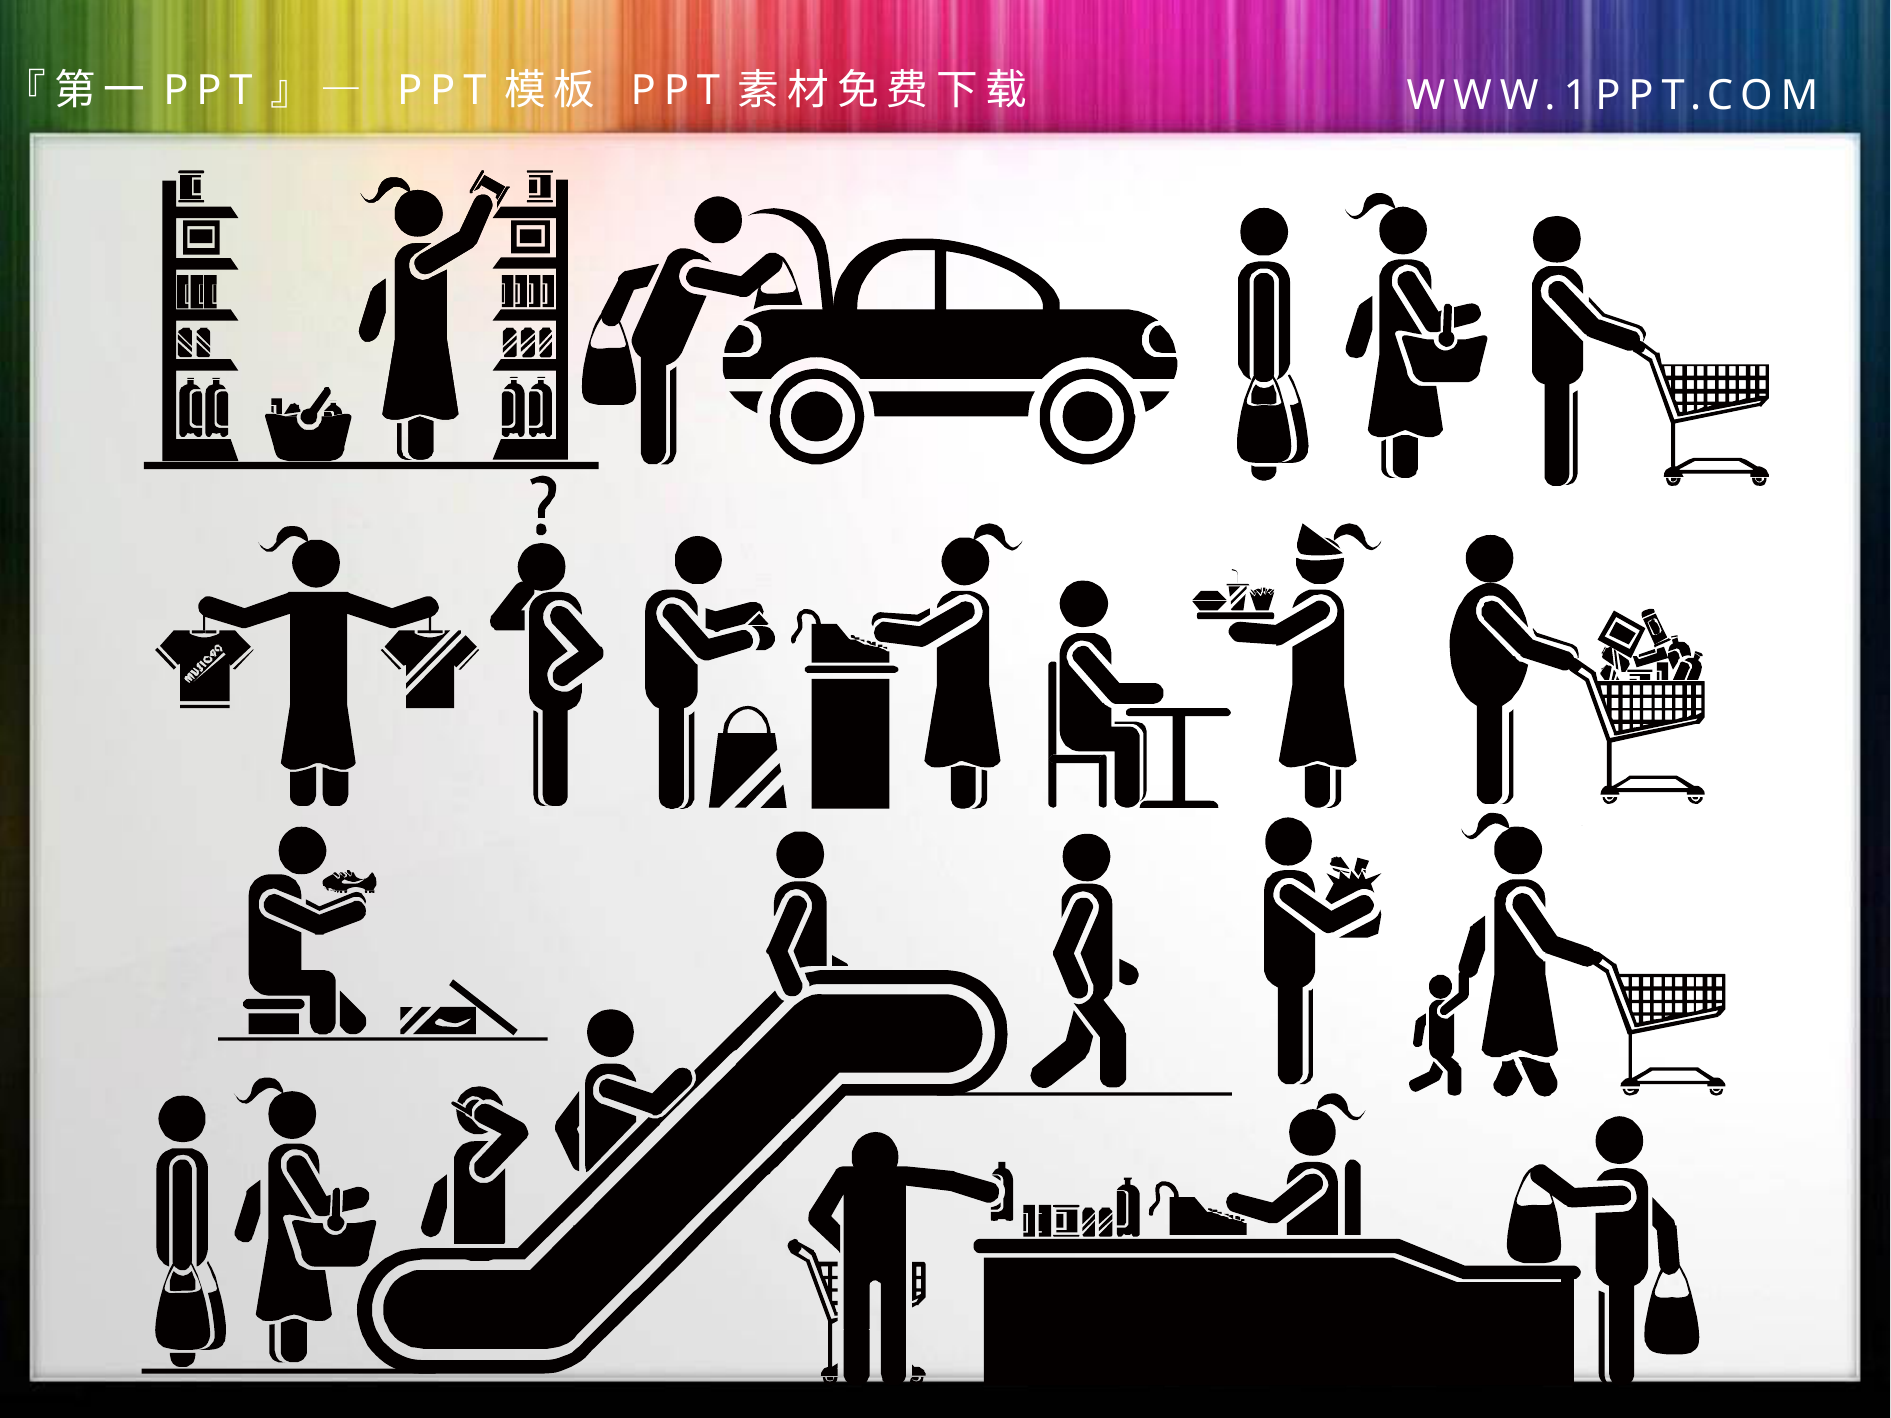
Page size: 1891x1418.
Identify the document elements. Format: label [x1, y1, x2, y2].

text_box [602, 196, 1178, 465]
text_box [143, 169, 599, 470]
picture [0, 0, 1891, 1418]
text_box [787, 1093, 1700, 1386]
text_box [141, 831, 1233, 1374]
text_box [154, 475, 604, 807]
text_box [1263, 817, 1382, 1085]
text_box [1048, 523, 1382, 808]
text_box [644, 523, 1023, 809]
text_box [1449, 534, 1705, 805]
text_box [1344, 192, 1488, 478]
text_box [1236, 207, 1309, 481]
text_box [1531, 215, 1769, 486]
text_box [1408, 812, 1726, 1097]
